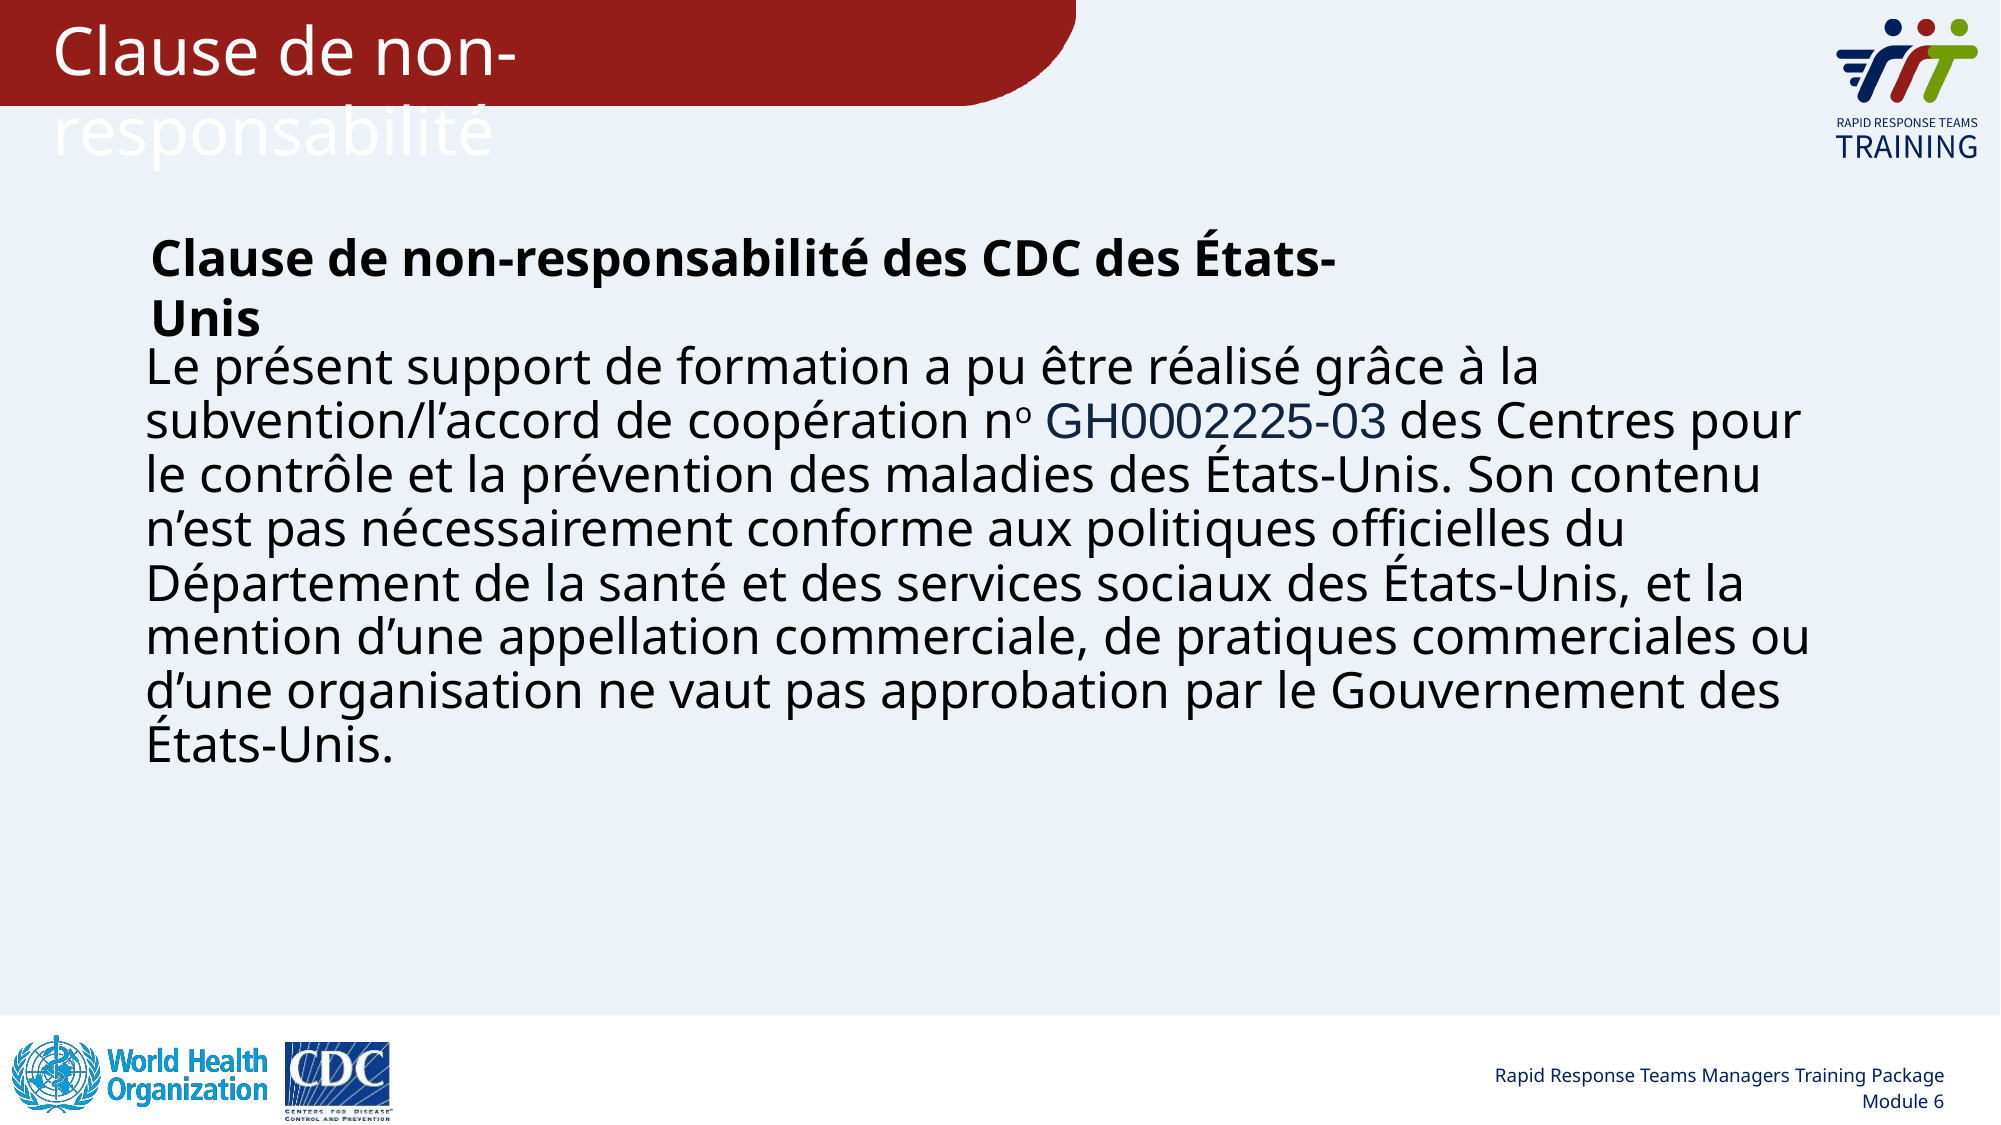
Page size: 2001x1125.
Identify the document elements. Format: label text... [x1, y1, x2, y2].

picture [36, 1088, 78, 1105]
picture [24, 1054, 36, 1087]
picture [285, 1042, 393, 1121]
picture [0, 0, 1076, 106]
picture [59, 1035, 267, 1113]
picture [12, 1083, 48, 1113]
picture [40, 1062, 47, 1070]
picture [1835, 19, 1978, 167]
picture [46, 1056, 54, 1062]
picture [30, 1083, 37, 1091]
list Le présent support de formation a pu être réalisé grâce à la subvention/l’accord de coopération no GH0002225-03 des Centres pour le contrôle et la prévention des maladies des États-Unis. Son contenu n’est pas nécessairement conforme aux politiques officielles du Département de la santé et des services sociaux des États-Unis, et la mention d’une appellation commerciale, de pratiques commerciales ou d’une organisation ne vaut pas approbation par le Gouvernement des États-Unis. [142, 341, 1858, 836]
picture [50, 1108, 62, 1113]
picture [12, 1035, 54, 1068]
picture [71, 1053, 90, 1091]
picture [34, 1054, 43, 1078]
picture [22, 1062, 26, 1077]
text_box Clause de non-responsabilité des CDC des États-Unis [142, 219, 1377, 355]
